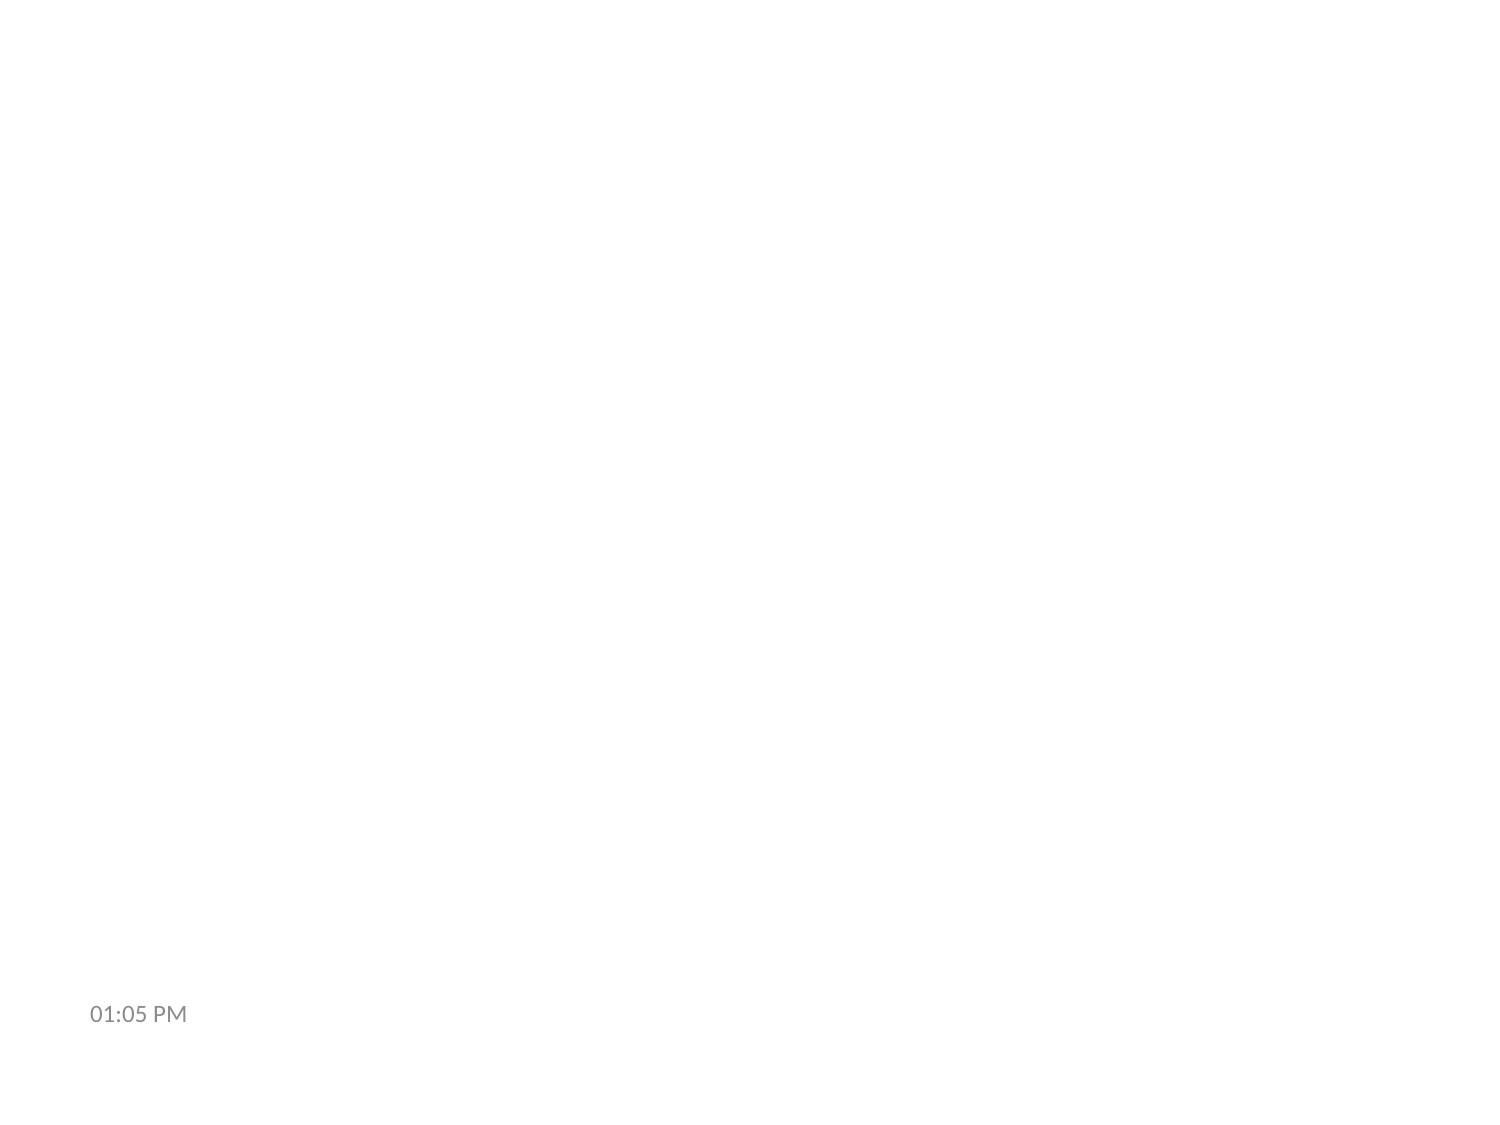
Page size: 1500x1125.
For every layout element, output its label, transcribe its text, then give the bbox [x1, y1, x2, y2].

text_box 3:35 PM [75, 982, 425, 1043]
